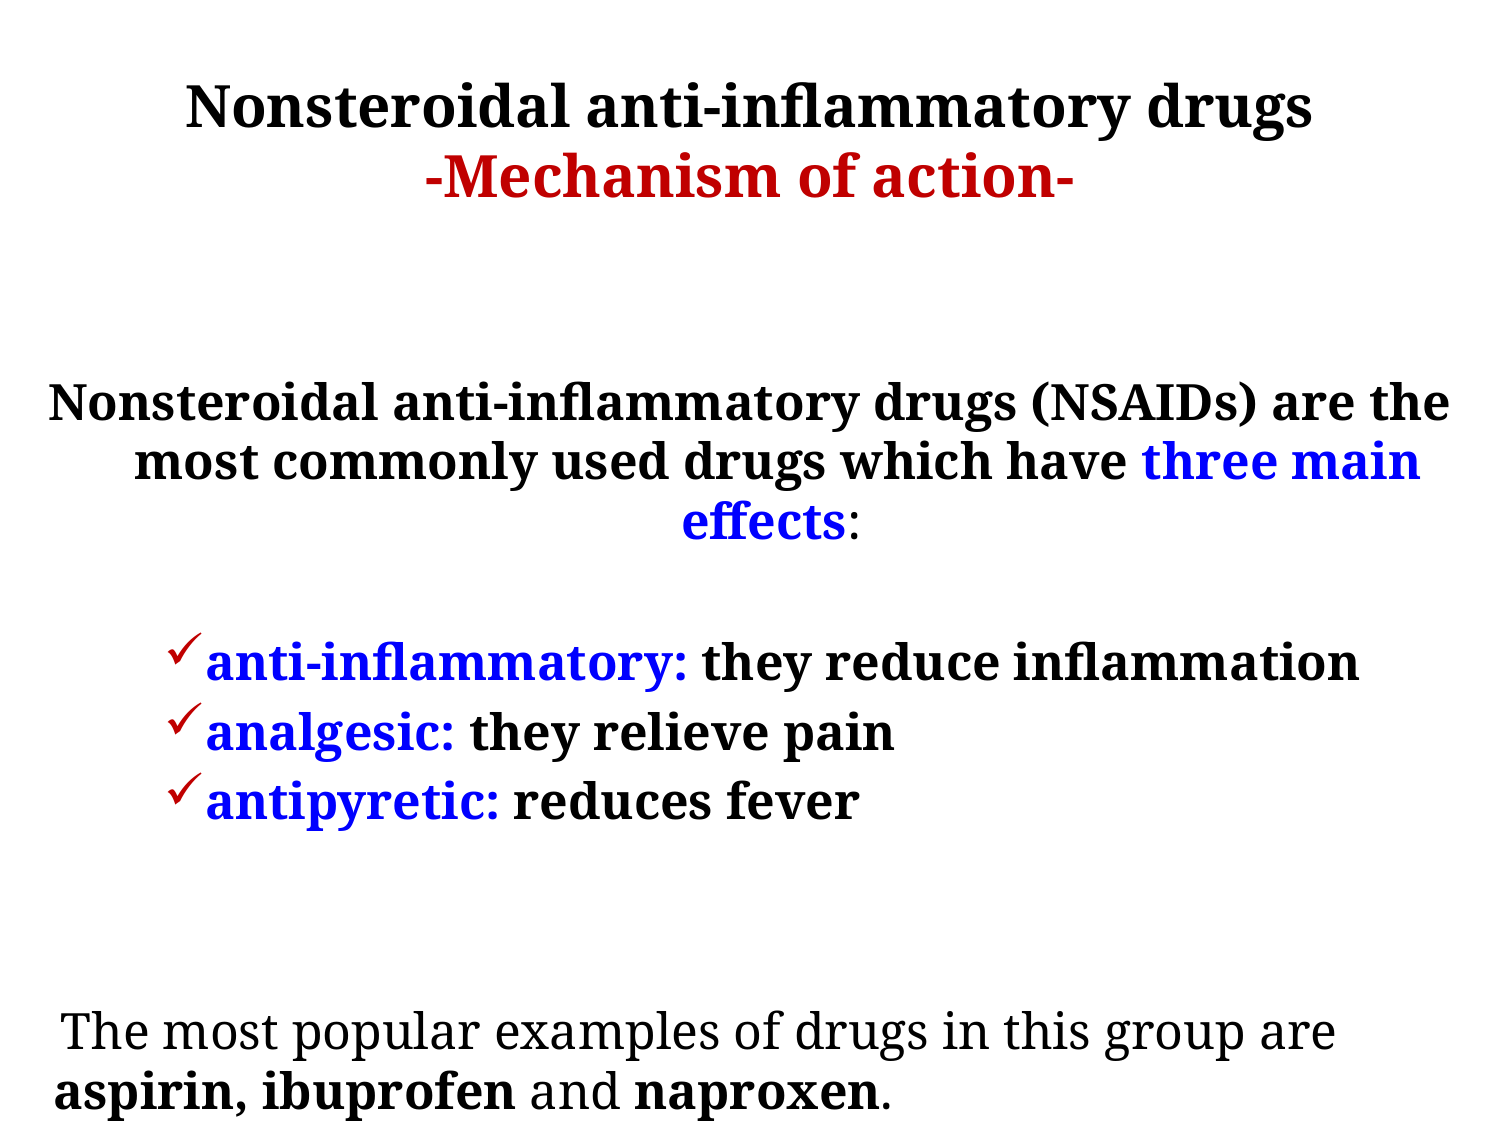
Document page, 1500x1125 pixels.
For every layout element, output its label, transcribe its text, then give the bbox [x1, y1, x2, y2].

title Nonsteroidal anti-inflammatory drugs -Mechanism of action- [75, 45, 1425, 233]
list Nonsteroidal anti-inflammatory drugs (NSAIDs) are the most commonly used drugs which have three main effects: anti-inflammatory: they reduce inflammation analgesic: they relieve pain antipyretic: reduces fever The most popular examples of drugs in this group are aspirin, ibuprofen and naproxen. [18, 362, 1482, 1098]
